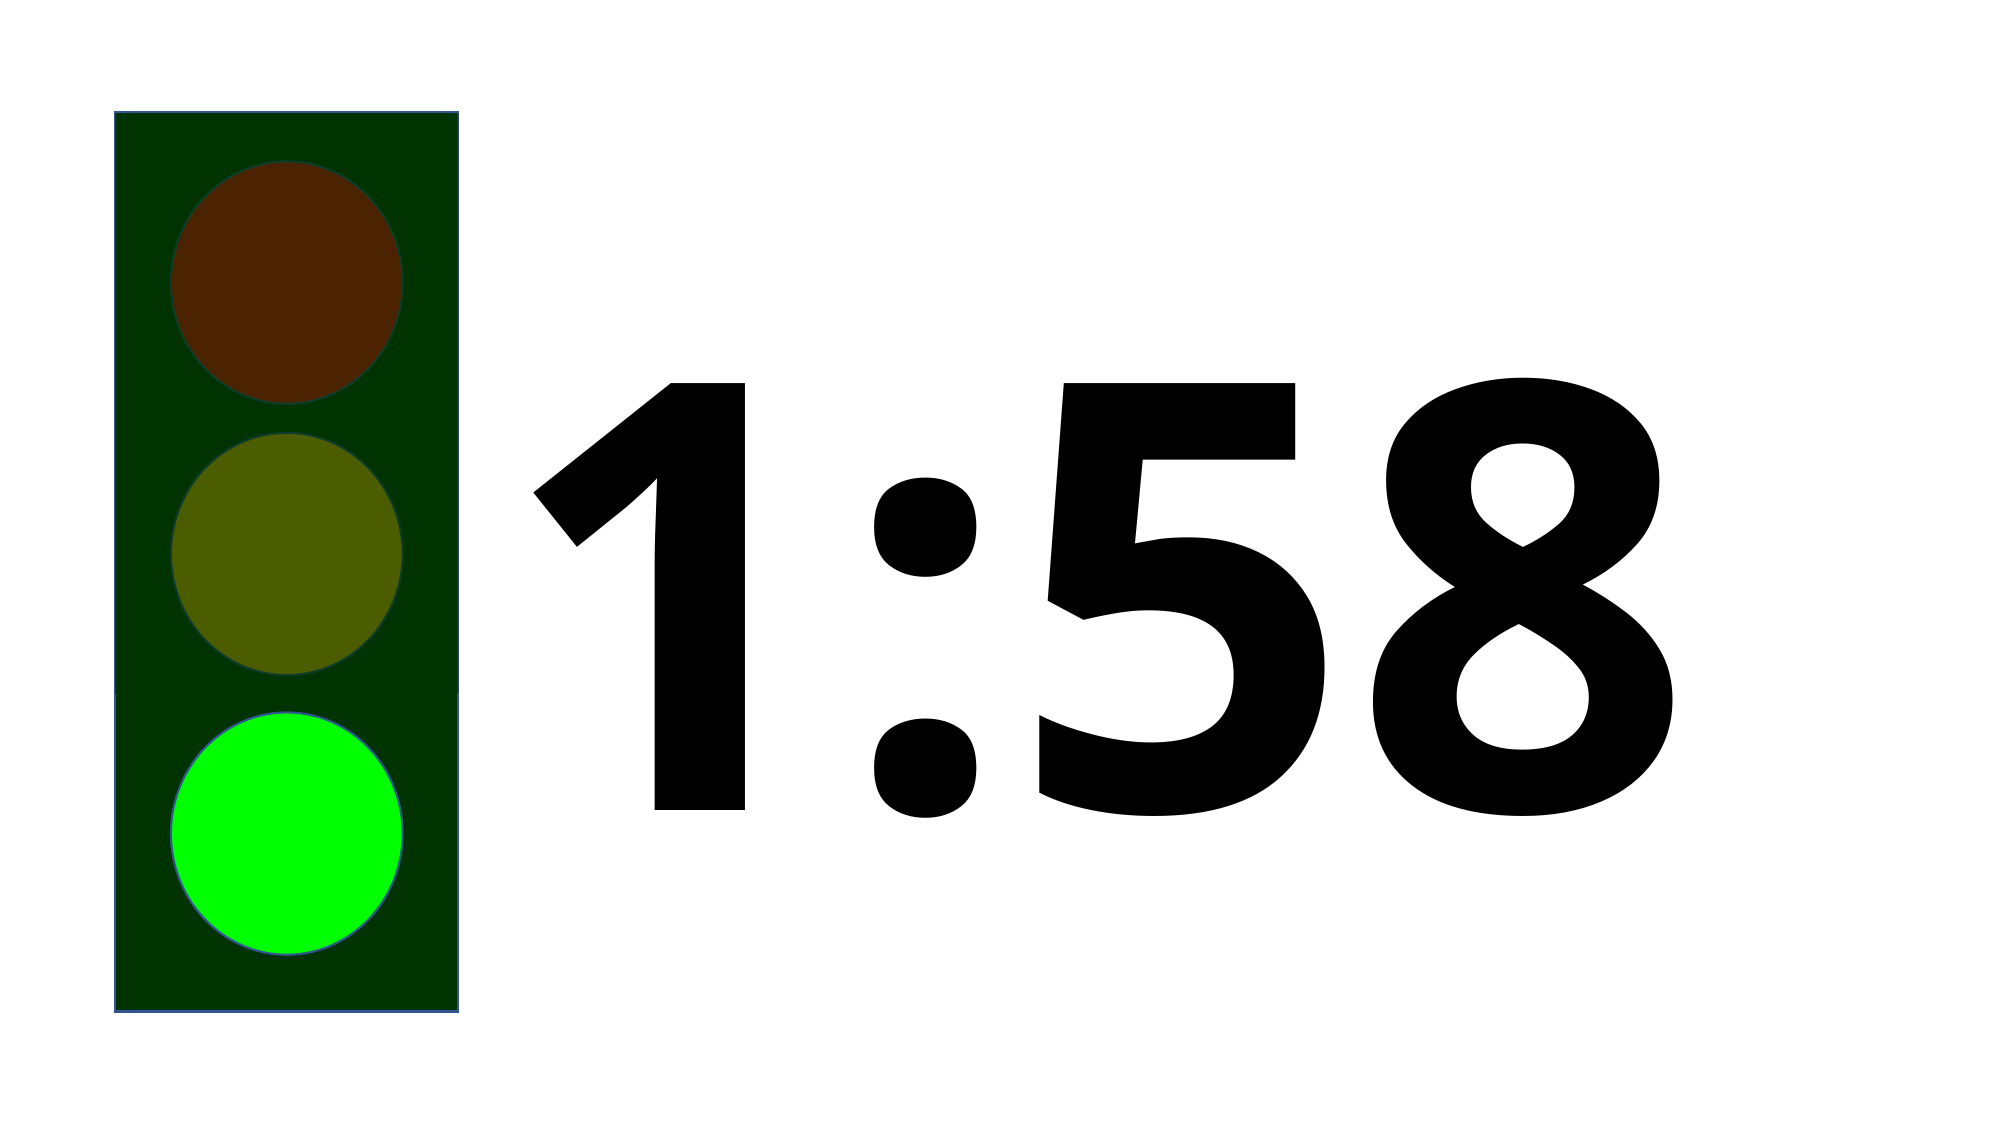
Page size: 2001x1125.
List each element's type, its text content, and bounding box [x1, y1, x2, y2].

text_box 1:58 [483, 204, 1924, 938]
text_box [114, 112, 459, 695]
text_box [114, 695, 459, 1013]
text_box [169, 711, 404, 956]
